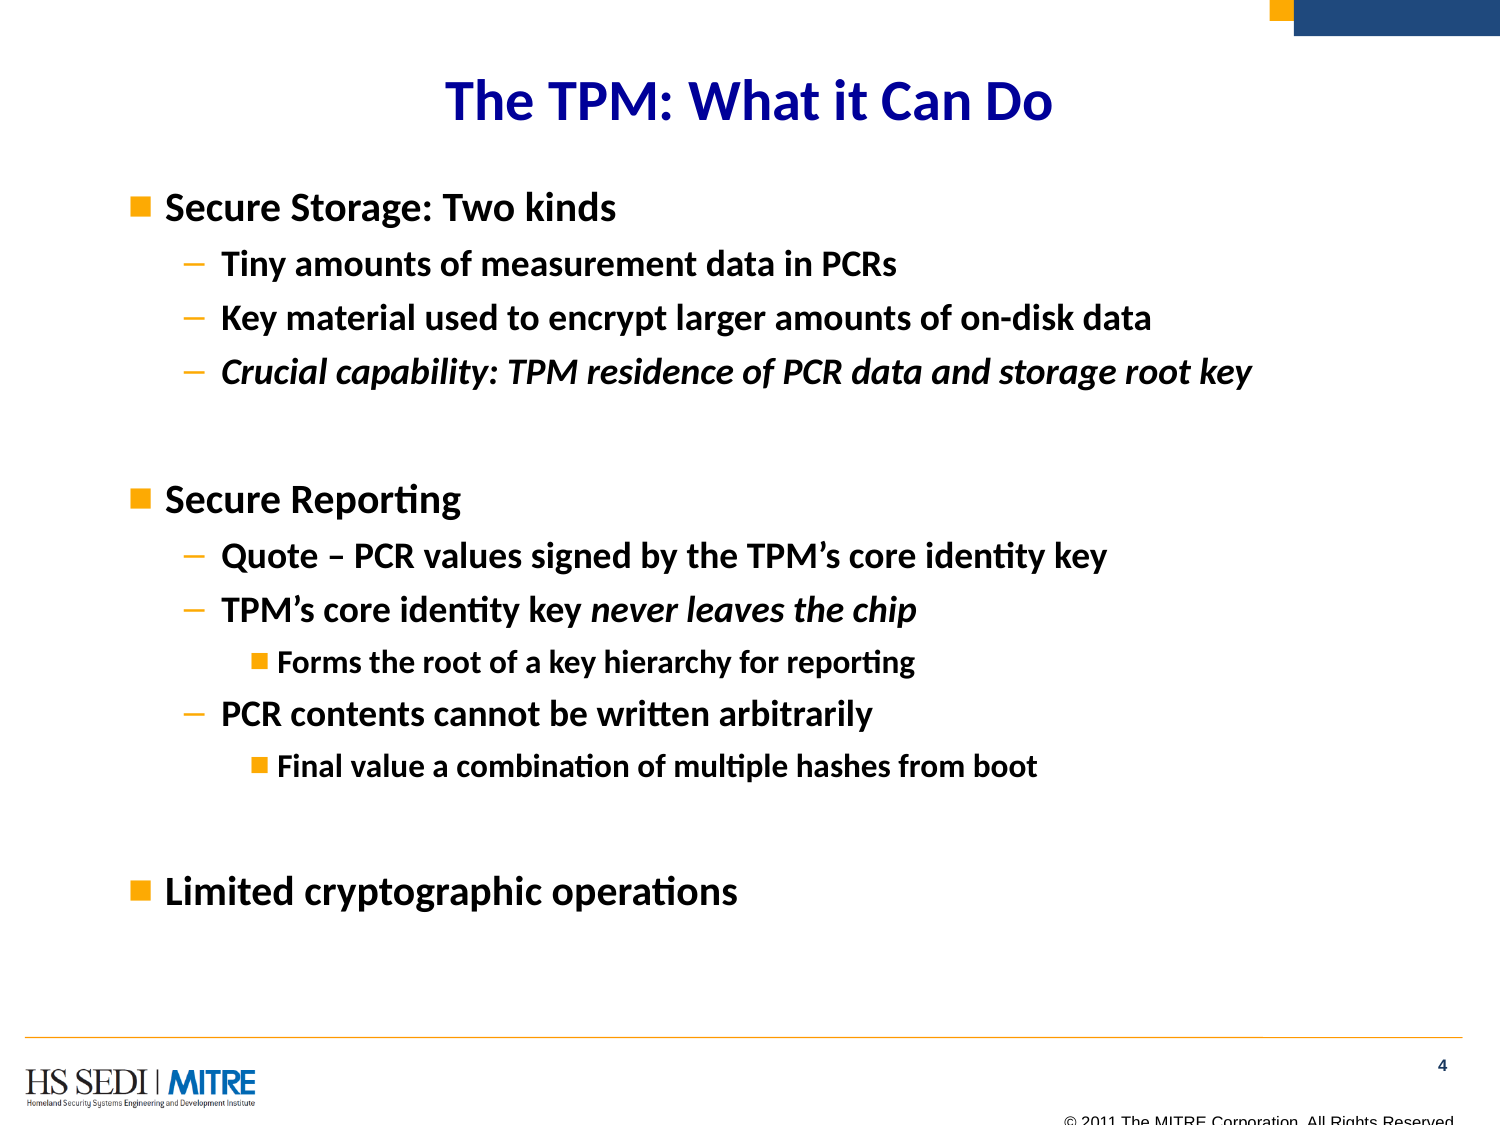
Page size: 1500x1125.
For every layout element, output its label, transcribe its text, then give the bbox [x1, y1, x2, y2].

list Secure Storage: Two kinds Tiny amounts of measurement data in PCRs Key material used to encrypt larger amounts of on-disk data Crucial capability: TPM residence of PCR data and storage root key Secure Reporting Quote – PCR values signed by the TPM’s core identity key TPM’s core identity key never leaves the chip Forms the root of a key hierarchy for reporting PCR contents cannot be written arbitrarily Final value a combination of multiple hashes from boot Limited cryptographic operations [112, 180, 1387, 1024]
picture [20, 1058, 271, 1122]
slide_number 4 [1374, 1049, 1463, 1076]
title The TPM: What it Can Do [43, 62, 1457, 151]
